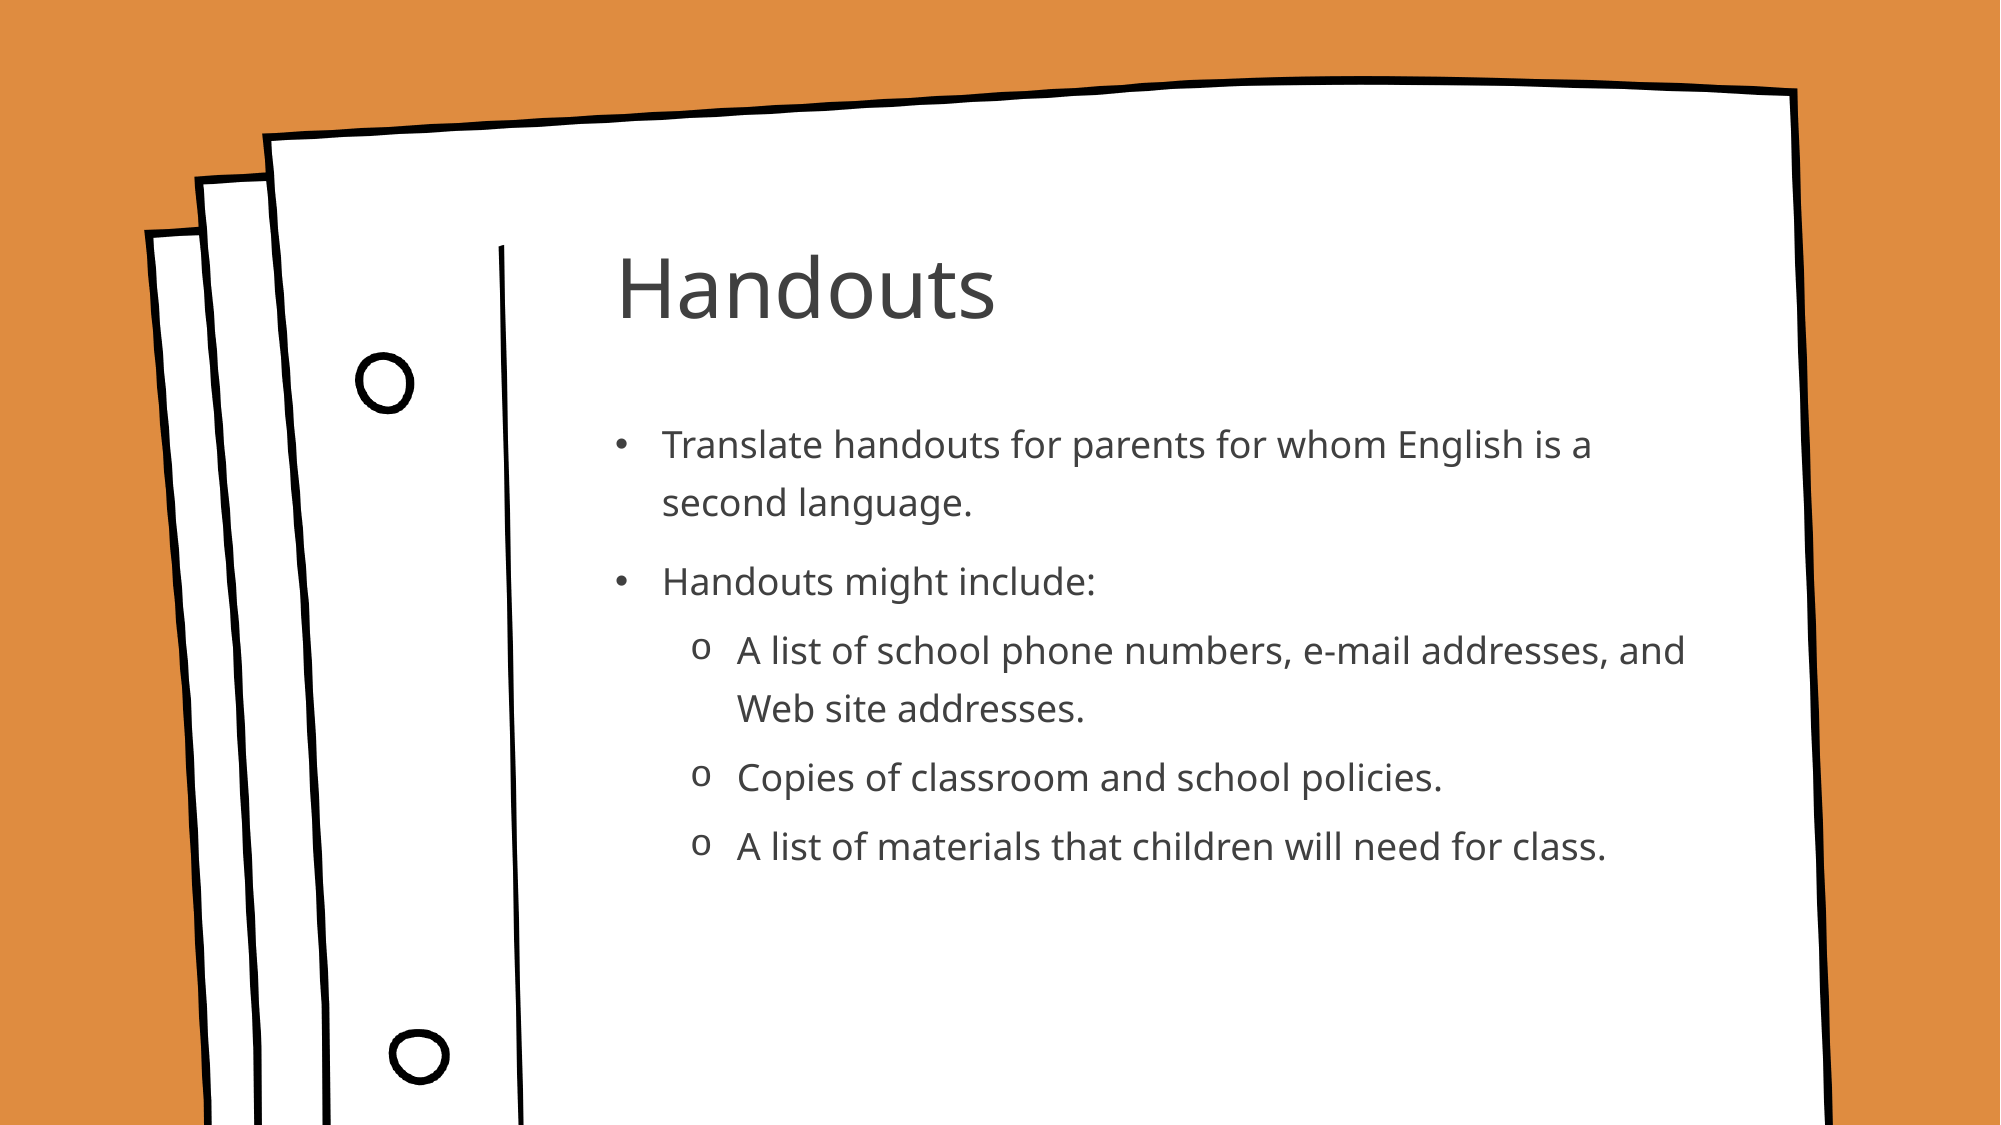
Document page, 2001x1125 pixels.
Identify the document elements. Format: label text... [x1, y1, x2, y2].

list Translate handouts for parents for whom English is a second language. Handouts might include: A list of school phone numbers, e-mail addresses, and Web site addresses. Copies of classroom and school policies. A list of materials that children will need for class. [600, 400, 1725, 1048]
picture [144, 76, 1855, 1125]
title Handouts [600, 239, 1725, 353]
